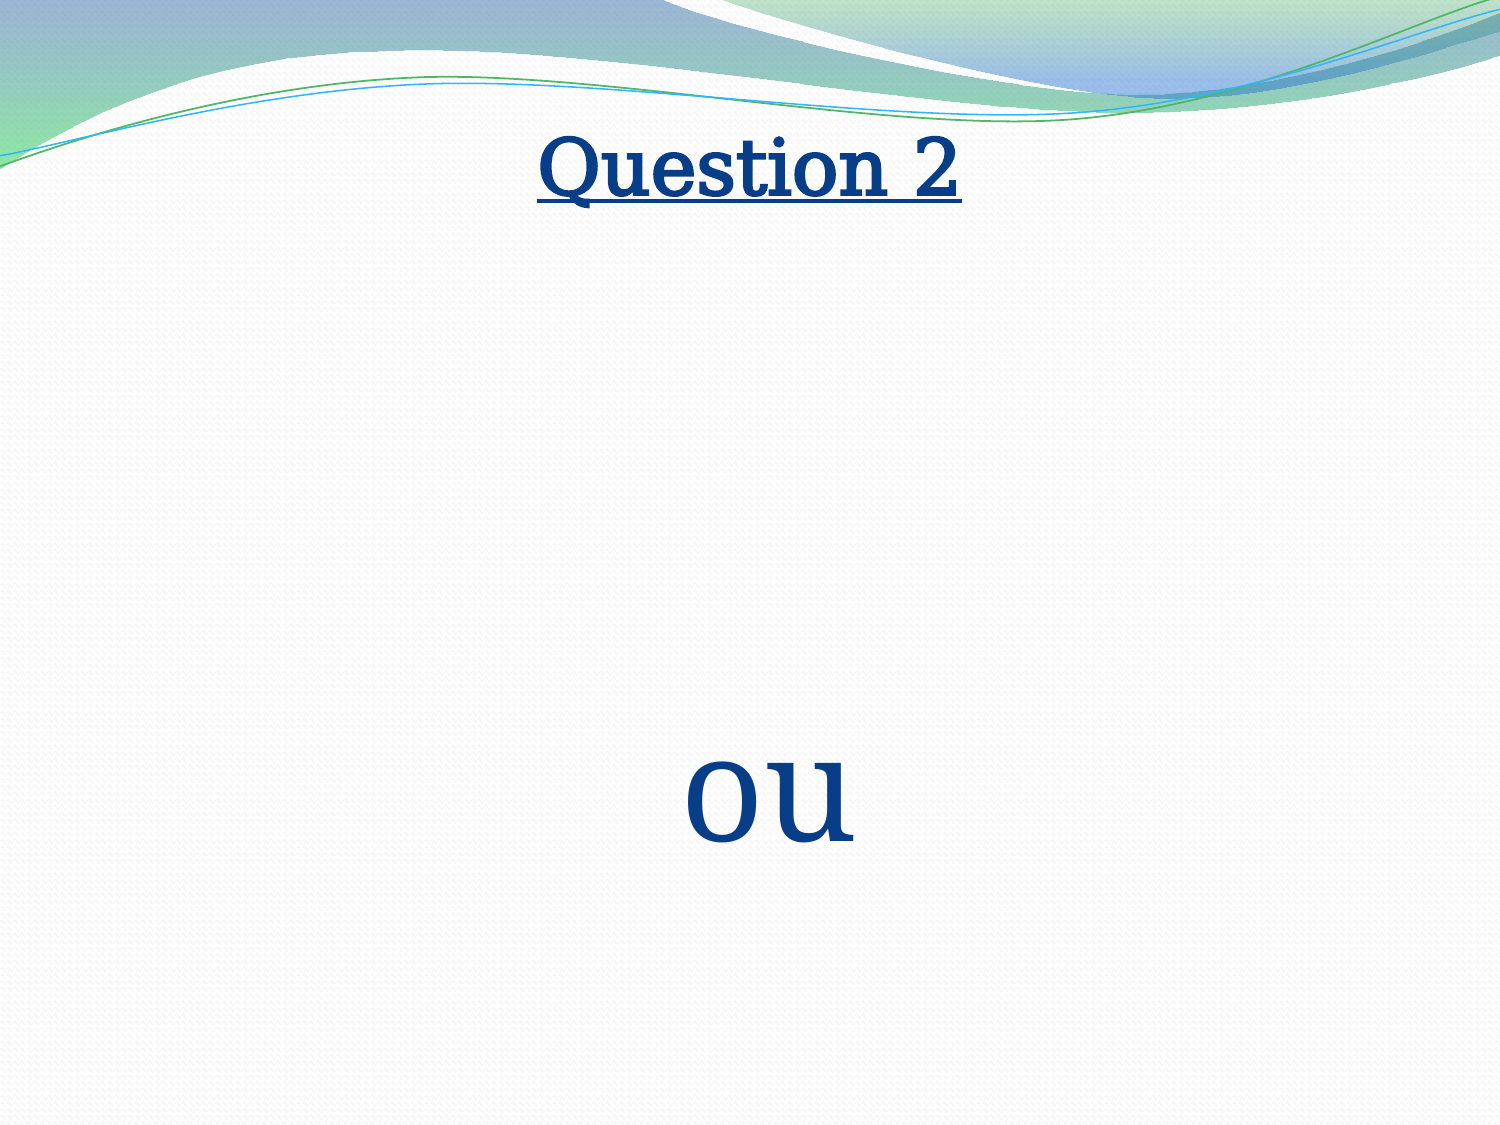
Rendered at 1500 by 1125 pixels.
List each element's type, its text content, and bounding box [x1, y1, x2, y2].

title Question 2 [75, 115, 1425, 303]
